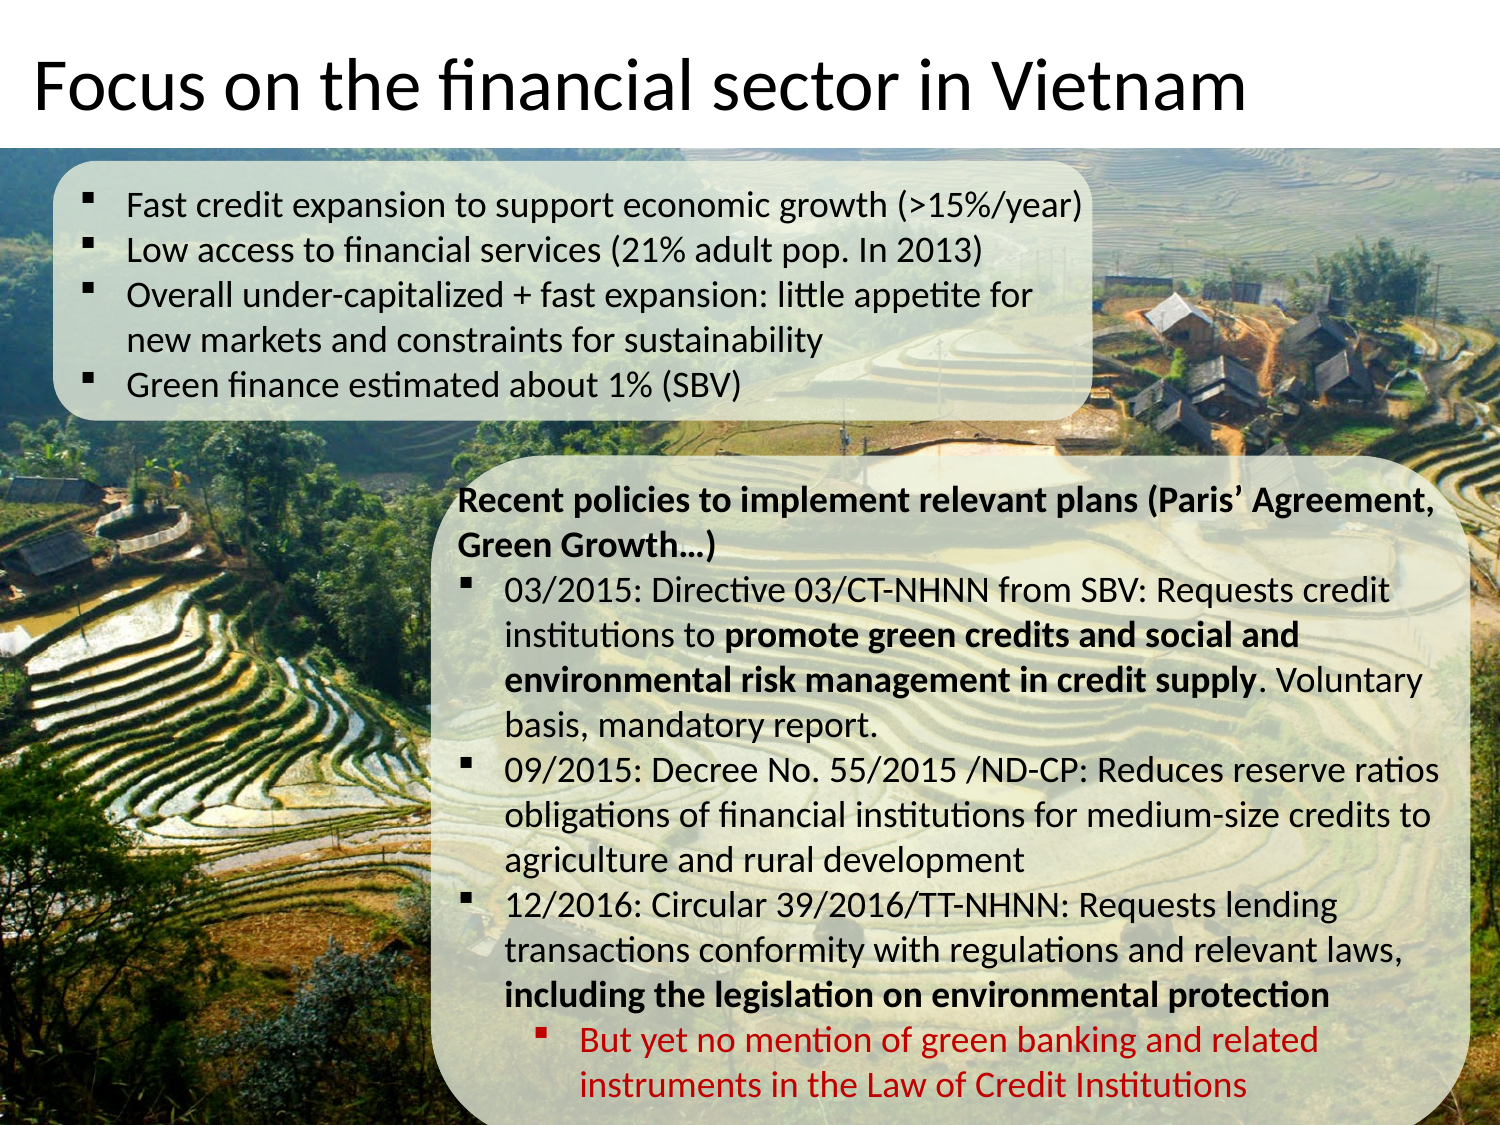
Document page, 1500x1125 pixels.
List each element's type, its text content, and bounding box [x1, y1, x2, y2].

text_box Focus on the financial sector in Vietnam [18, 27, 1500, 133]
picture [0, 148, 1500, 1125]
